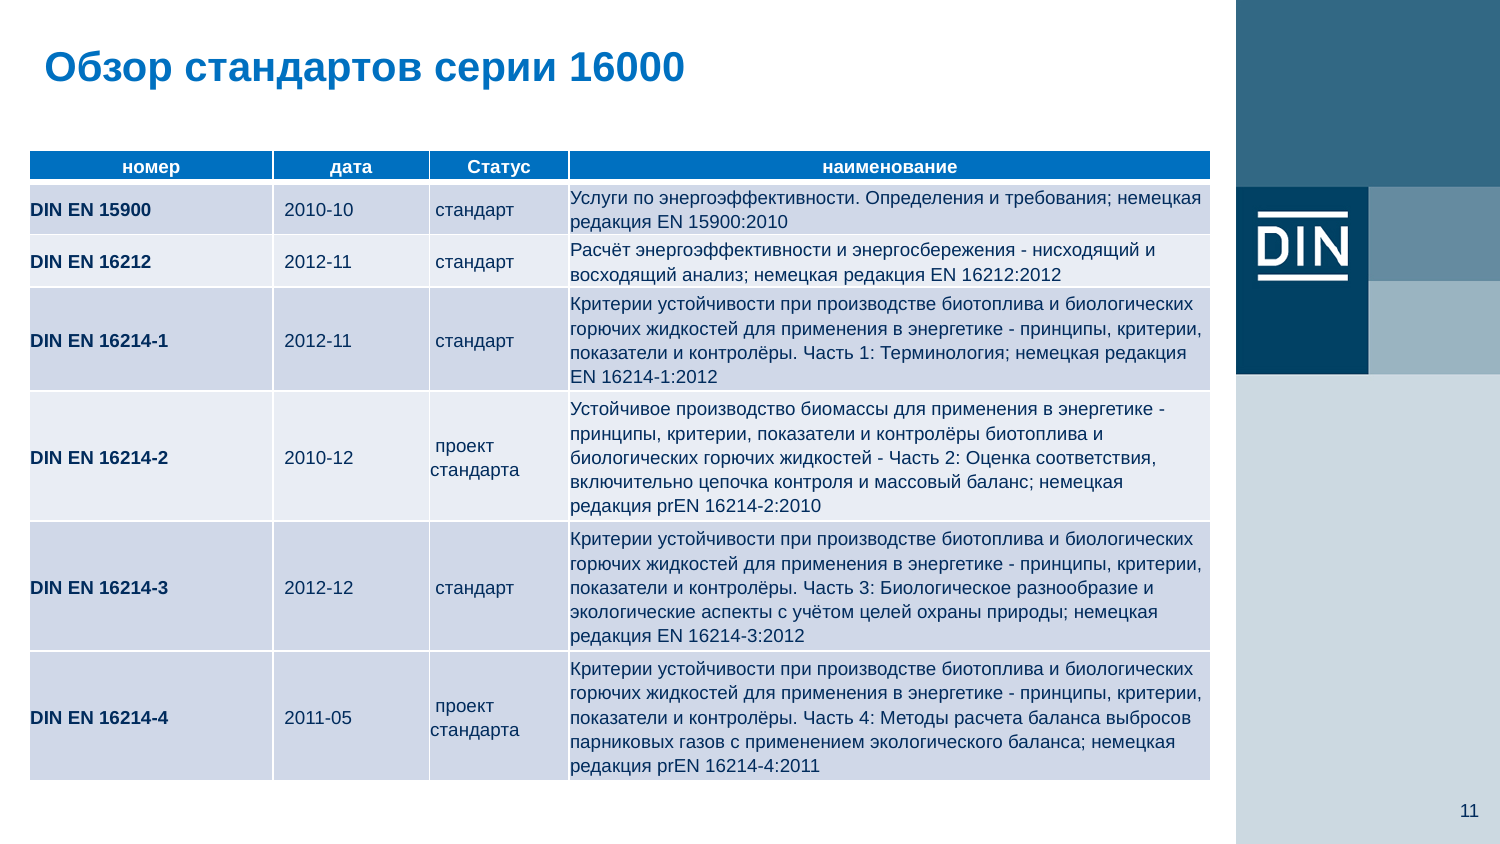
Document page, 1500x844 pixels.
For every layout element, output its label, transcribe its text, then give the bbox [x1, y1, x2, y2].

table_cell DIN EN 16214-2 [30, 392, 272, 520]
table_cell DIN EN 16214-3 [30, 522, 272, 650]
table_cell Устойчивое производство биомассы для применения в энергетике - принципы, критерии, показатели и контролёры биотоплива и биологических горючих жидкостей - Часть 2: Оценка соответствия, включительно цепочка контроля и массовый баланс; немецкая редакция prEN 16214-2:2010 [570, 392, 1210, 520]
table_cell Расчёт энергоэффективности и энергосбережения - нисходящий и восходящий анализ; немецкая редакция EN 16212:2012 [570, 235, 1210, 286]
table_cell 2012-12 [274, 522, 429, 650]
table_cell стандарт [430, 522, 568, 650]
table_cell Критерии устойчивости при производстве биотоплива и биологических горючих жидкостей для применения в энергетике - принципы, критерии, показатели и контролёры. Часть 4: Методы расчета баланса выбросов парниковых газов с применением экологического баланса; немецкая редакция prEN 16214-4:2011 [570, 652, 1210, 780]
table_cell Критерии устойчивости при производстве биотоплива и биологических горючих жидкостей для применения в энергетике - принципы, критерии, показатели и контролёры. Часть 1: Терминология; немецкая редакция EN 16214-1:2012 [570, 288, 1210, 390]
table_cell DIN EN 15900 [30, 185, 272, 234]
table_cell Услуги по энергоэффективности. Определения и требования; немецкая редакция EN 15900:2010 [570, 185, 1210, 234]
table_cell стандарт [430, 235, 568, 286]
table_cell проект стандарта [430, 652, 568, 780]
table_cell 2012-11 [274, 235, 429, 286]
table_header номер [30, 151, 272, 179]
slide_number 11 [1364, 790, 1495, 836]
table_cell DIN EN 16214-4 [30, 652, 272, 780]
table_cell 2012-11 [274, 288, 429, 390]
title Обзор стандартов серии 16000 [29, 31, 1305, 149]
table_cell стандарт [430, 185, 568, 234]
picture [1236, 0, 1500, 844]
table_cell DIN EN 16212 [30, 235, 272, 286]
table_cell 2010-10 [274, 185, 429, 234]
table_header наименование [570, 151, 1210, 179]
table_header Статус [430, 151, 568, 179]
table_header дата [274, 151, 429, 179]
table_cell проект стандарта [430, 392, 568, 520]
table_cell 2010-12 [274, 392, 429, 520]
table_cell стандарт [430, 288, 568, 390]
table_cell DIN EN 16214-1 [30, 288, 272, 390]
table_cell 2011-05 [274, 652, 429, 780]
table_cell Критерии устойчивости при производстве биотоплива и биологических горючих жидкостей для применения в энергетике - принципы, критерии, показатели и контролёры. Часть 3: Биологическое разнообразие и экологические аспекты с учётом целей охраны природы; немецкая редакция EN 16214-3:2012 [570, 522, 1210, 650]
